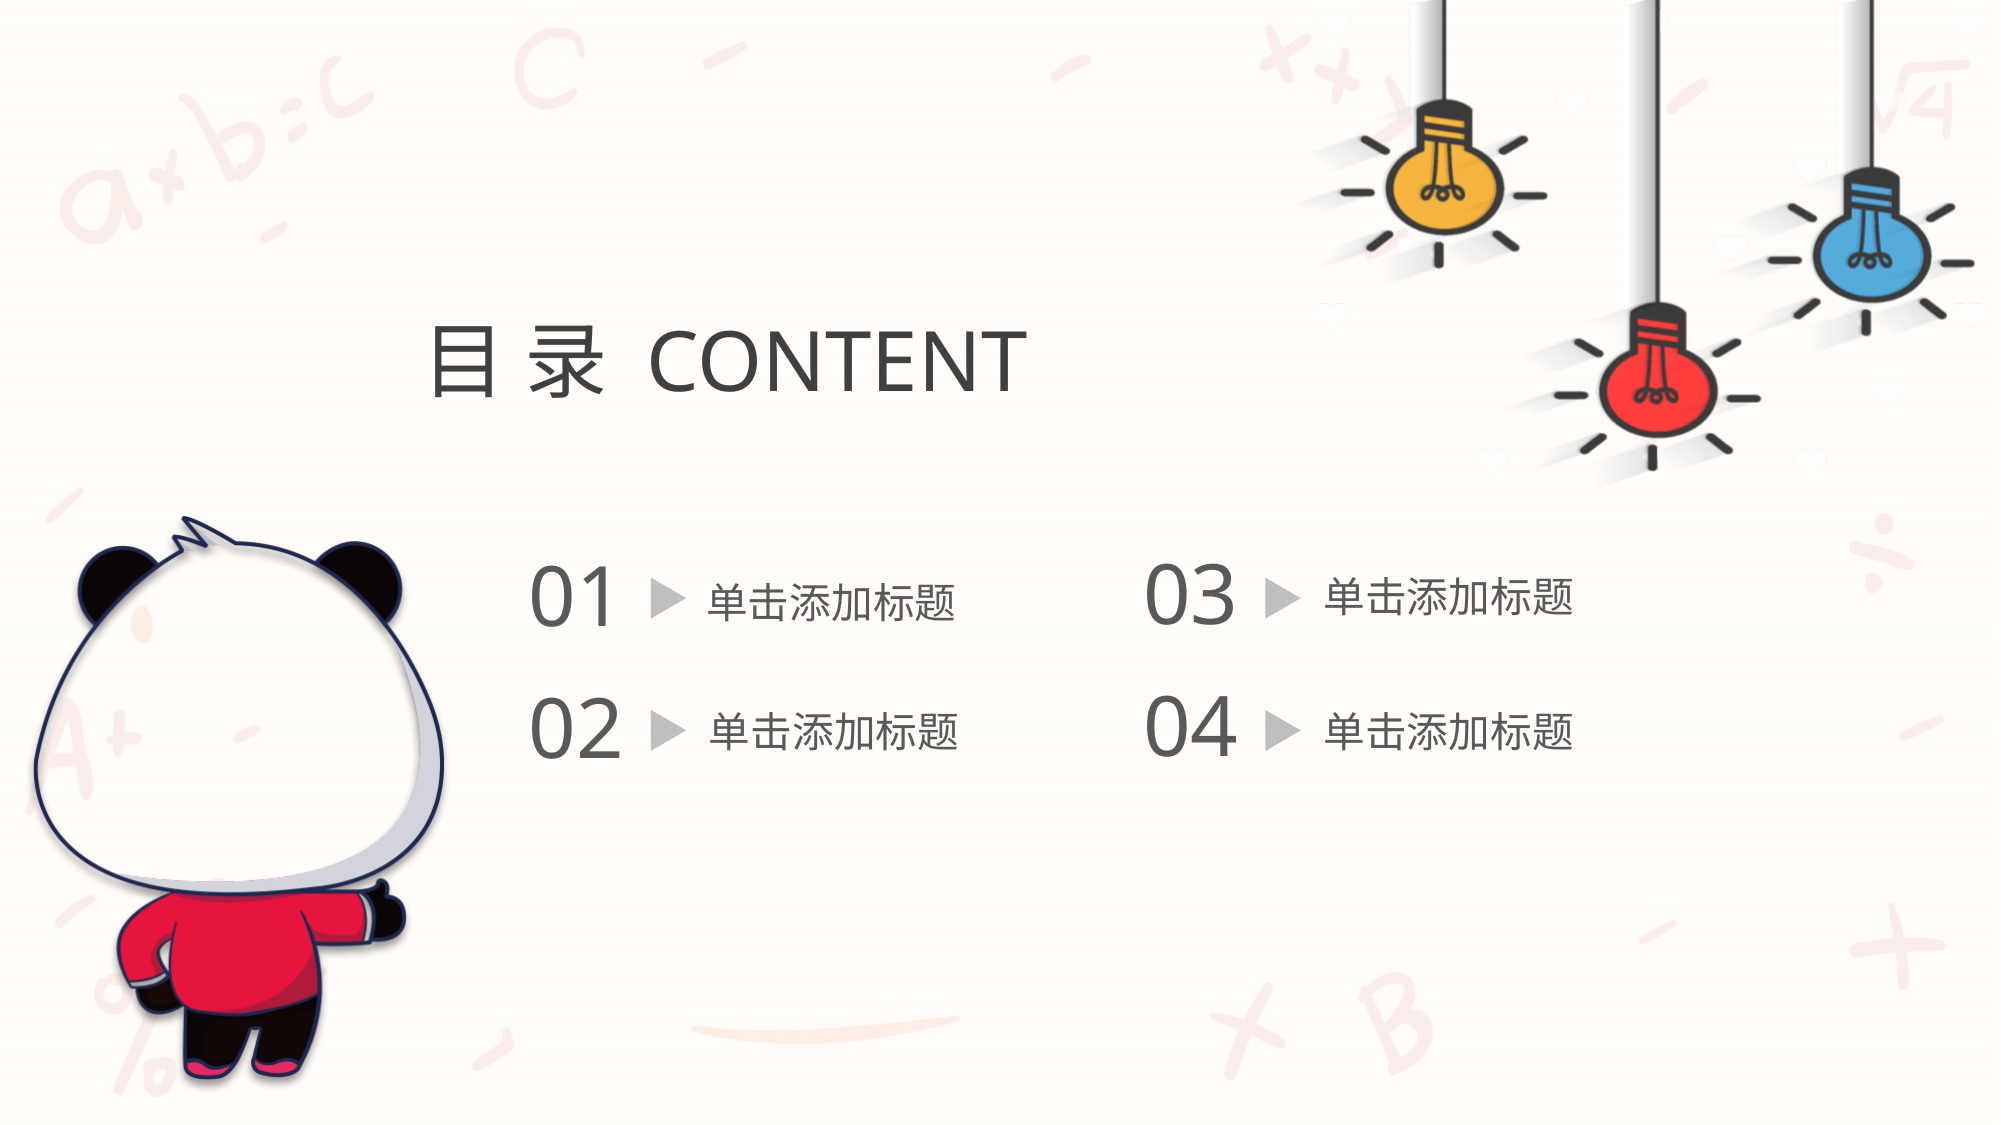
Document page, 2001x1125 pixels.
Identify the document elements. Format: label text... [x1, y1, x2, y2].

picture [1298, 0, 2000, 496]
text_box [1128, 665, 1740, 782]
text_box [513, 535, 1134, 652]
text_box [513, 667, 1126, 784]
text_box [1128, 533, 1763, 650]
picture [20, 516, 444, 1082]
text_box 目 录 CONTENT [407, 300, 1126, 416]
